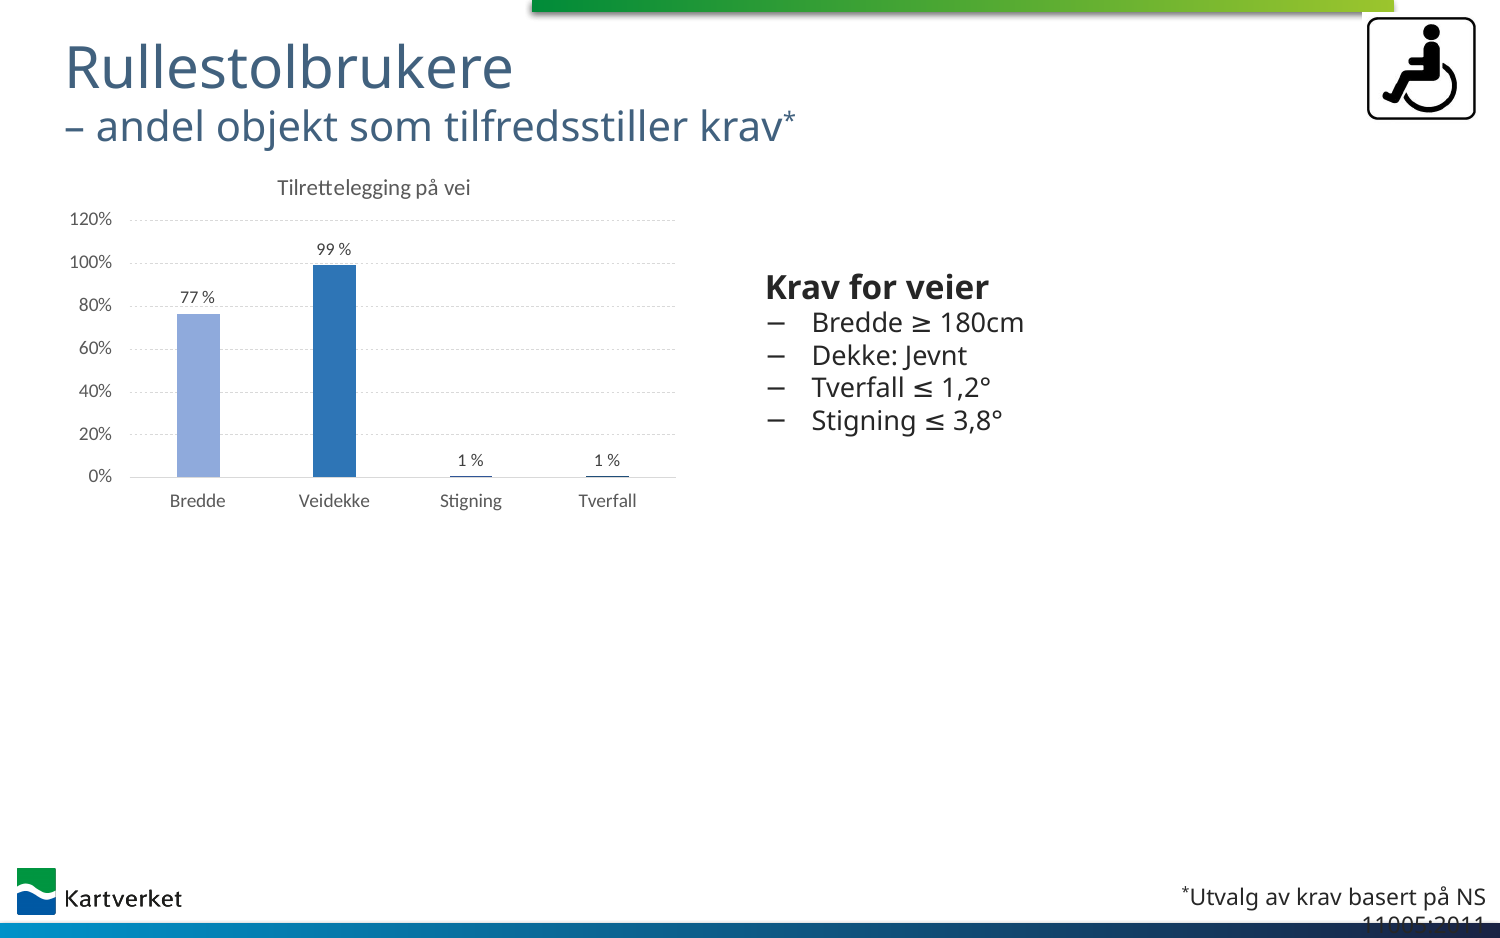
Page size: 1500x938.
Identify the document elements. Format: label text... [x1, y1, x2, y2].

text_box Rullestolbrukere – andel objekt som tilfredsstiller krav* [49, 25, 1431, 158]
text_box *Utvalg av krav basert på NS 11005:2011 [1068, 873, 1500, 938]
picture [1362, 12, 1481, 126]
picture [62, 166, 687, 519]
text_box Krav for veier Bredde ≥ 180cm Dekke: Jevnt Tverfall ≤ 1,2° Stigning ≤ 3,8° [750, 258, 1234, 444]
